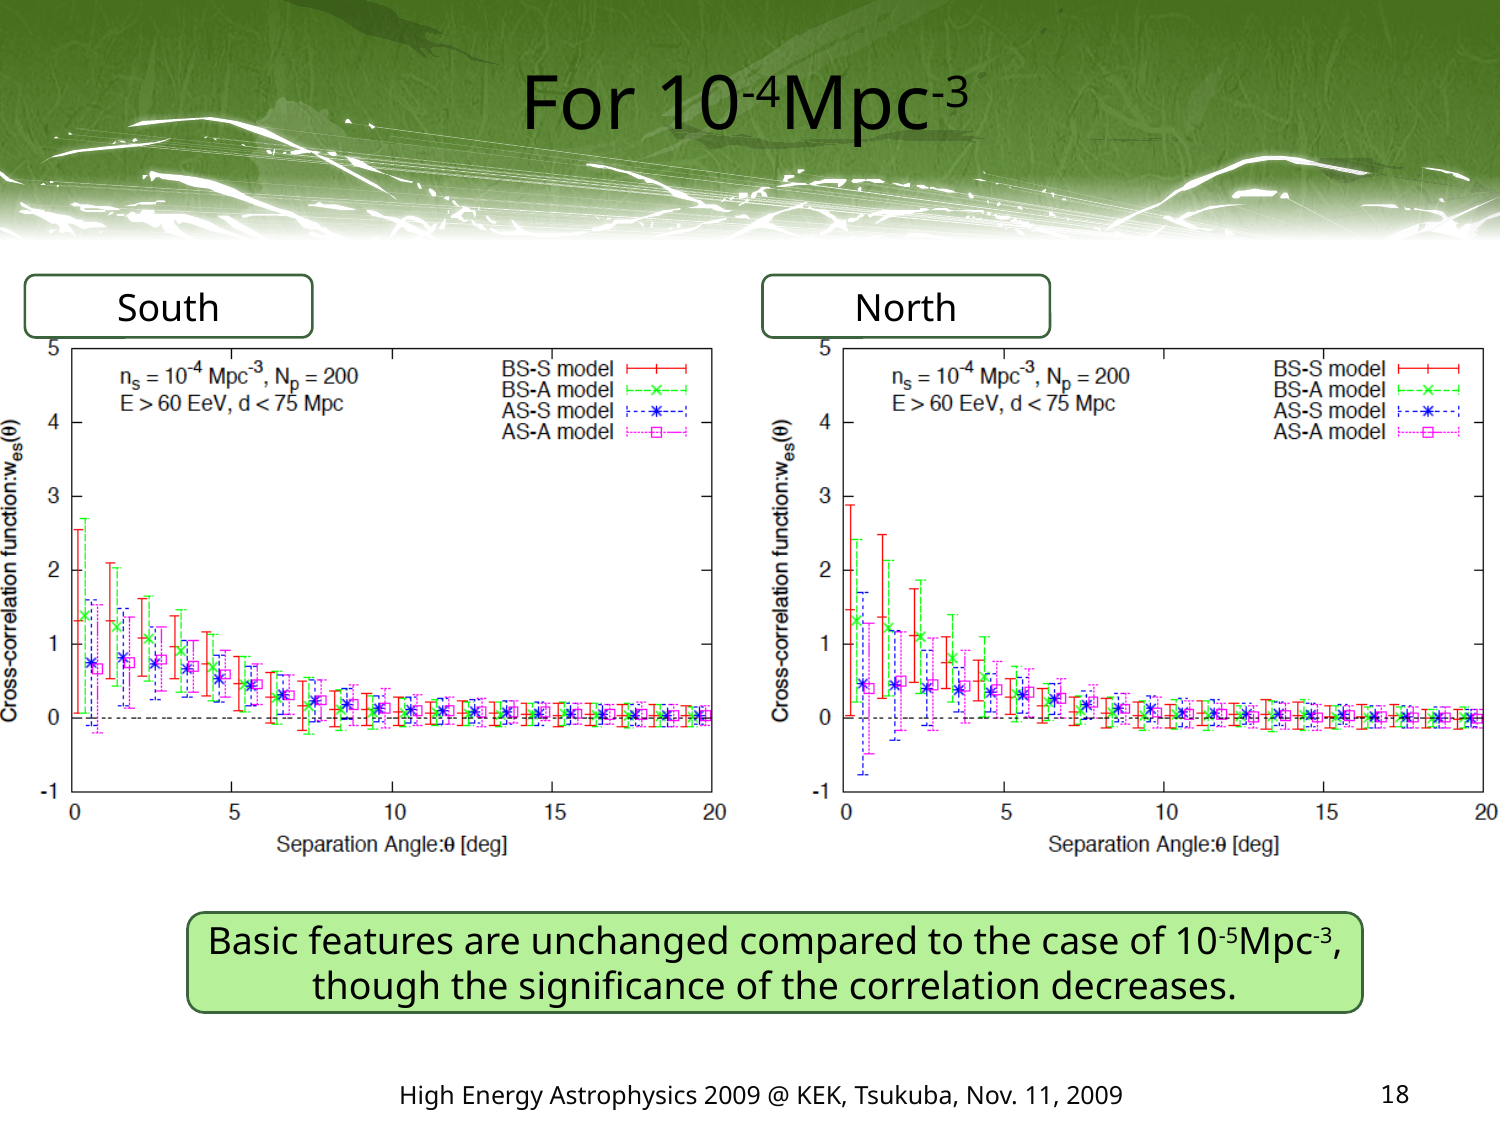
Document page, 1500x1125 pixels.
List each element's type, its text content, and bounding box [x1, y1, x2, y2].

footer High Energy Astrophysics 2009 @ KEK, Tsukuba, Nov. 11, 2009 [269, 1065, 1254, 1125]
text_box North [761, 273, 1052, 337]
title For 10-4Mpc-3 [70, 35, 1421, 164]
text_box South [23, 273, 314, 337]
text_box Basic features are unchanged compared to the case of 10-5Mpc-3, though the significance of the correlation decreases. [186, 911, 1364, 1014]
picture [0, 337, 1500, 858]
slide_number 18 [1347, 1065, 1425, 1125]
